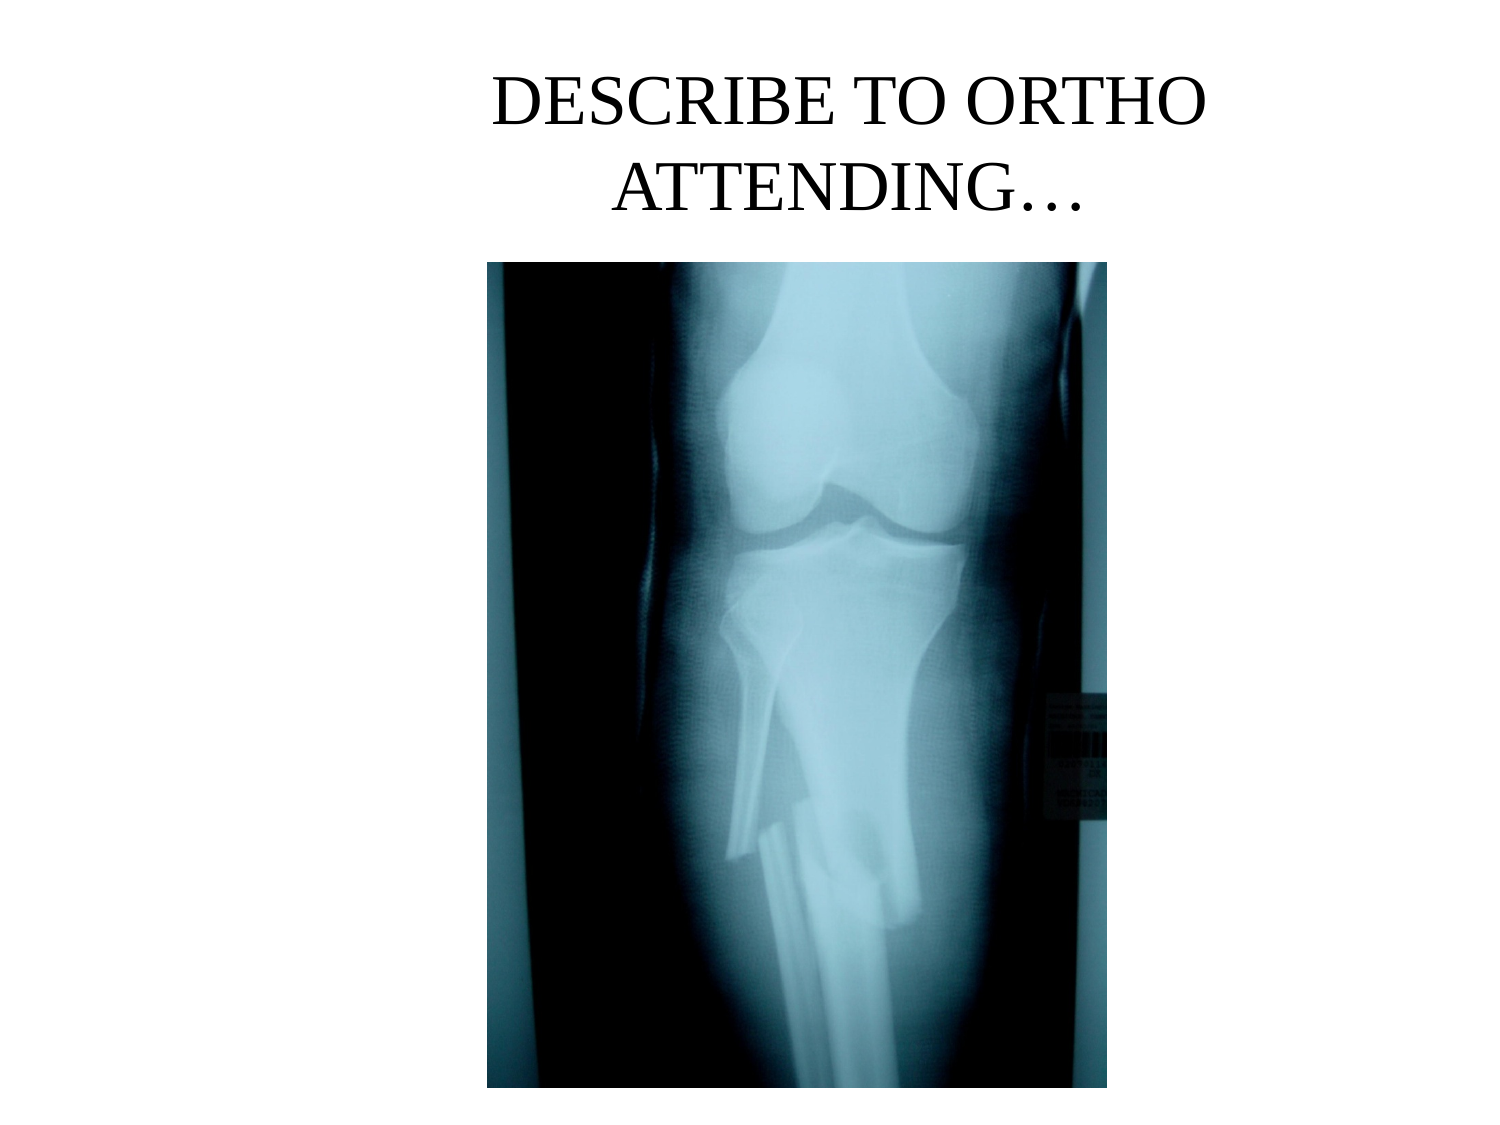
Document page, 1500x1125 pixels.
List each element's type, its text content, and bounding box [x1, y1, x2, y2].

title DESCRIBE TO ORTHO ATTENDING… [235, 45, 1466, 233]
picture [487, 262, 1107, 1088]
